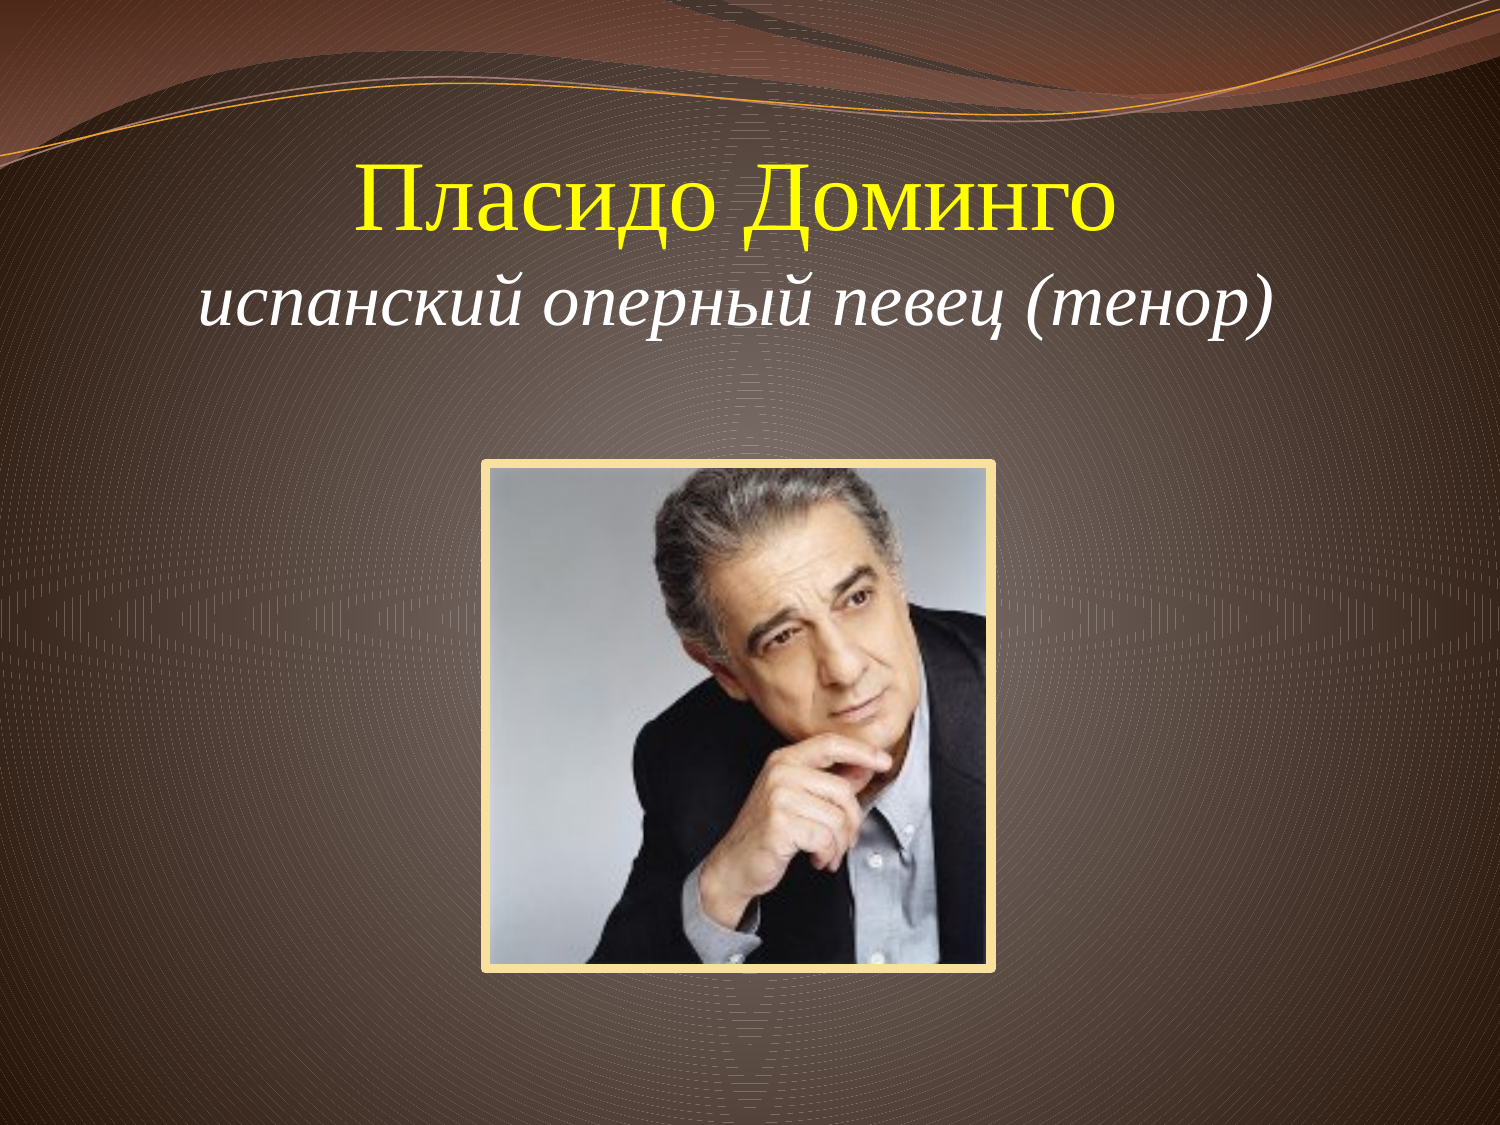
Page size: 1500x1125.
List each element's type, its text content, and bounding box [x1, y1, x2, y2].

title Пласидо Доминго испанский оперный певец (тенор) [53, 0, 1424, 681]
picture [489, 467, 987, 965]
